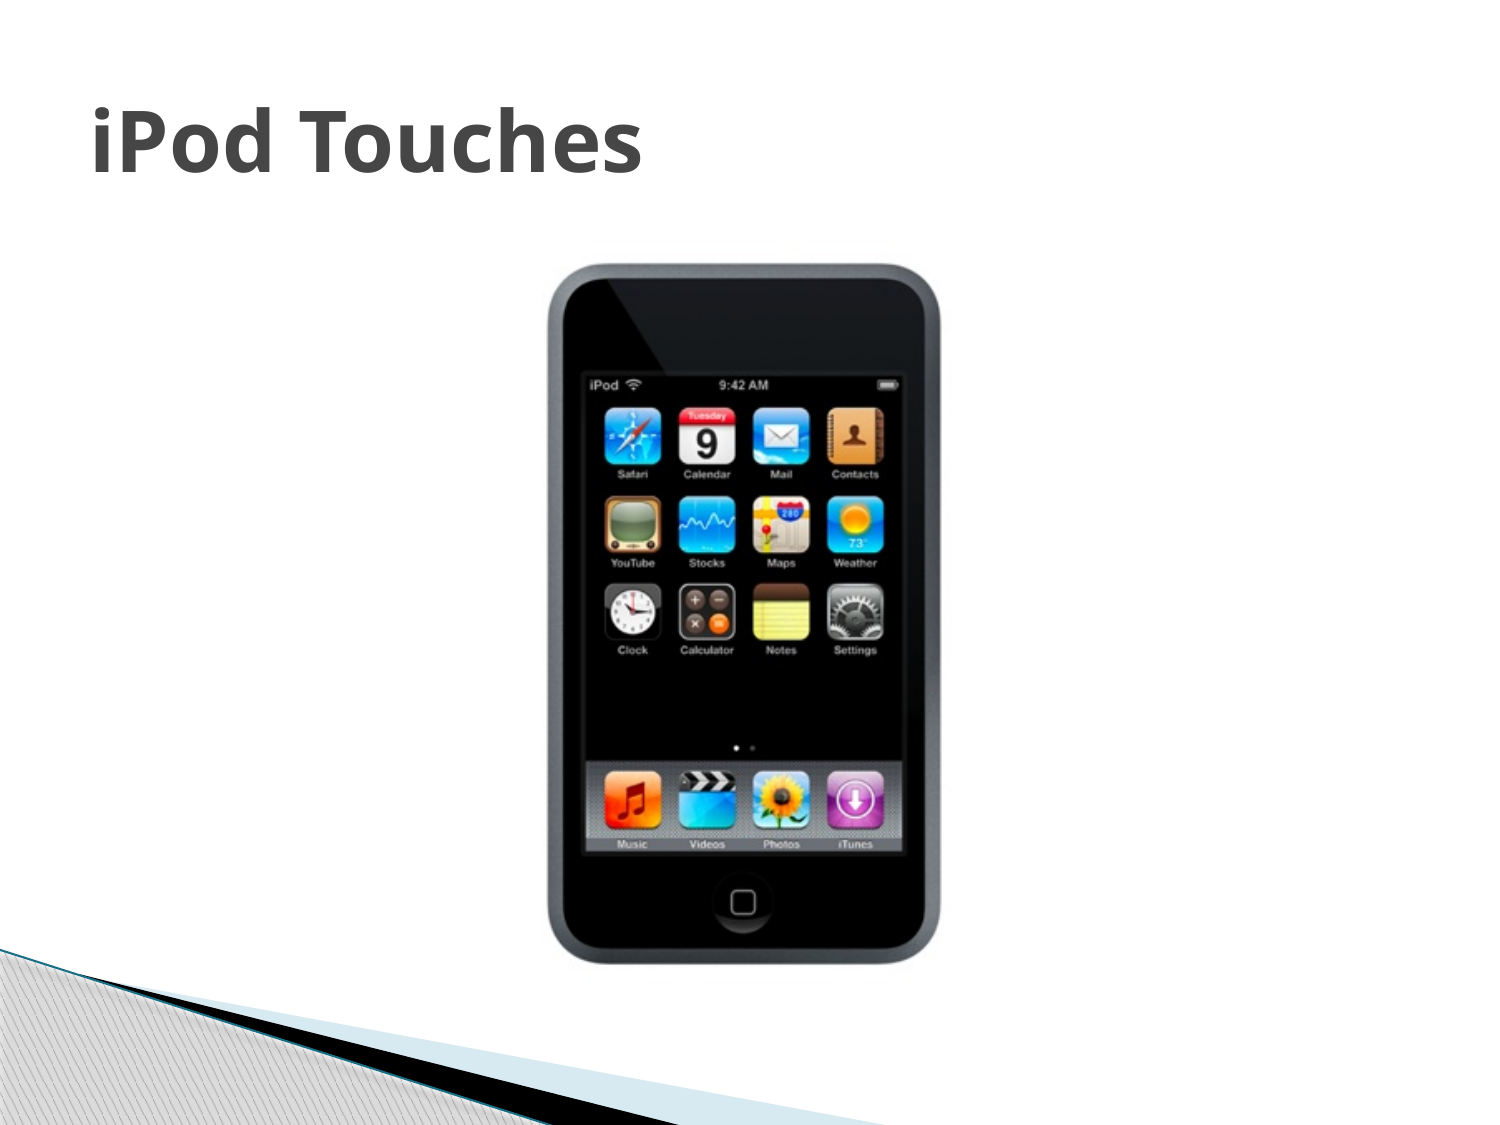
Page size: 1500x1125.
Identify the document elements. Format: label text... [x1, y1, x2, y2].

picture [462, 187, 1026, 1038]
title iPod Touches [75, 45, 1425, 233]
